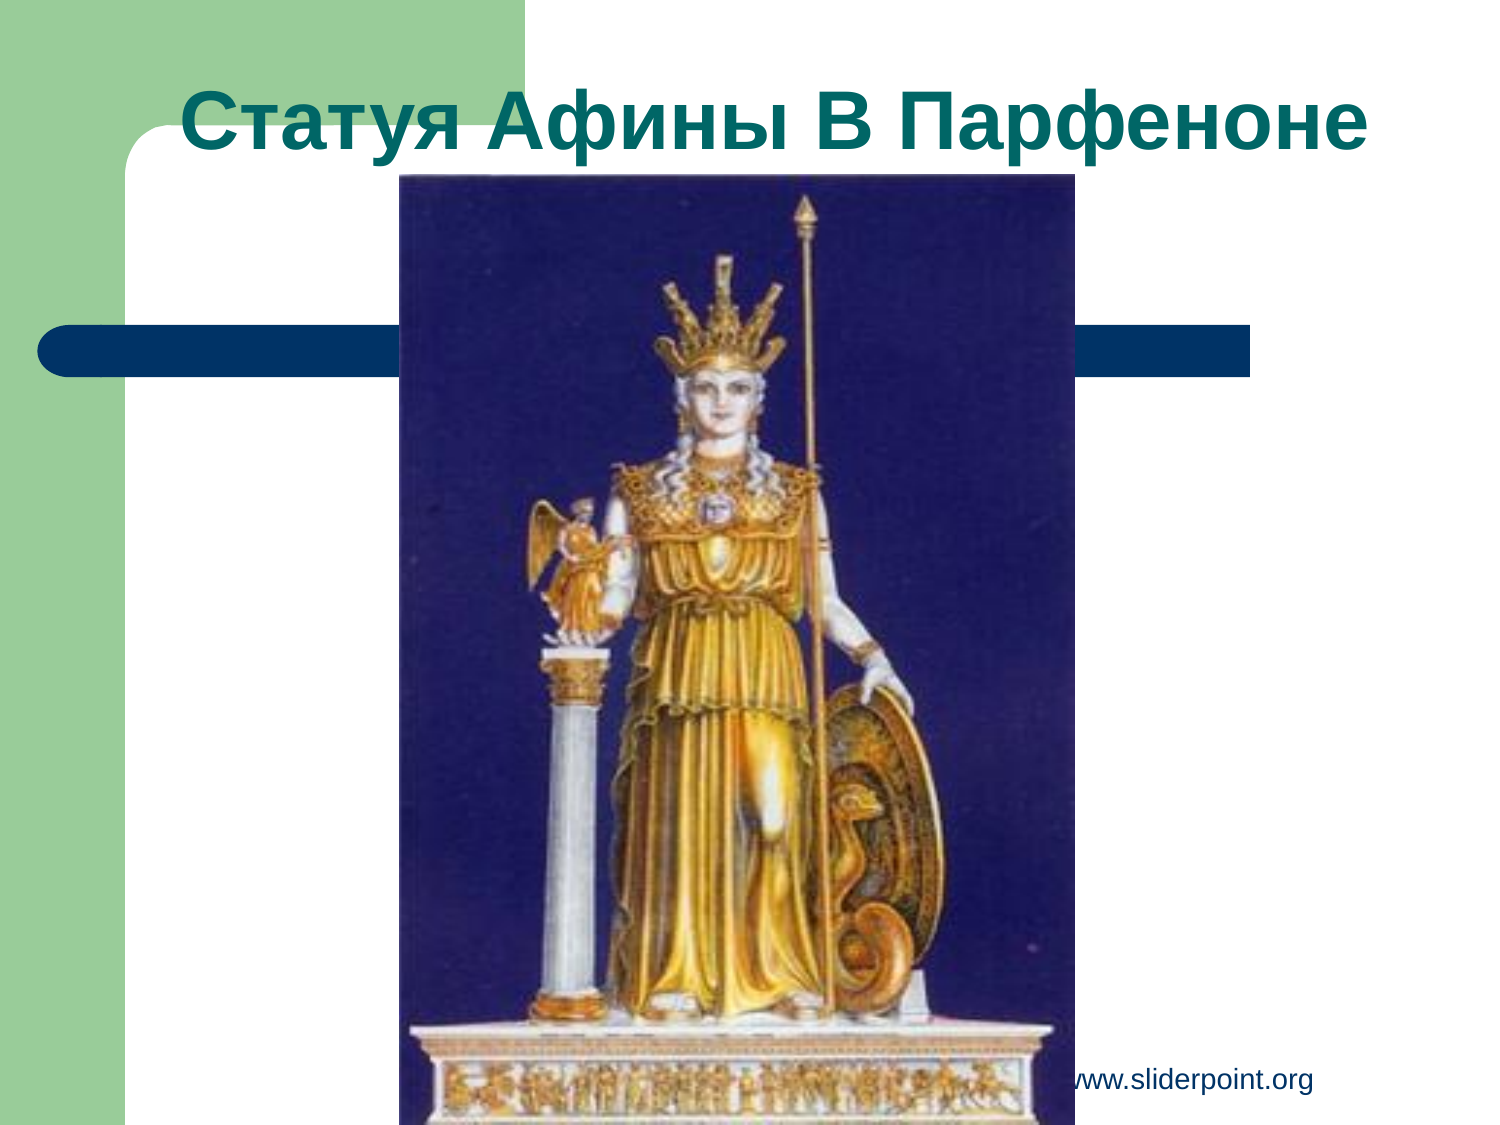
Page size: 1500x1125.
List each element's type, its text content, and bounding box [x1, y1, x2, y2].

title Статуя Афины В Парфеноне [124, 37, 1426, 176]
picture [399, 174, 1076, 1125]
footer www.sliderpoint.org [1079, 1024, 1426, 1104]
